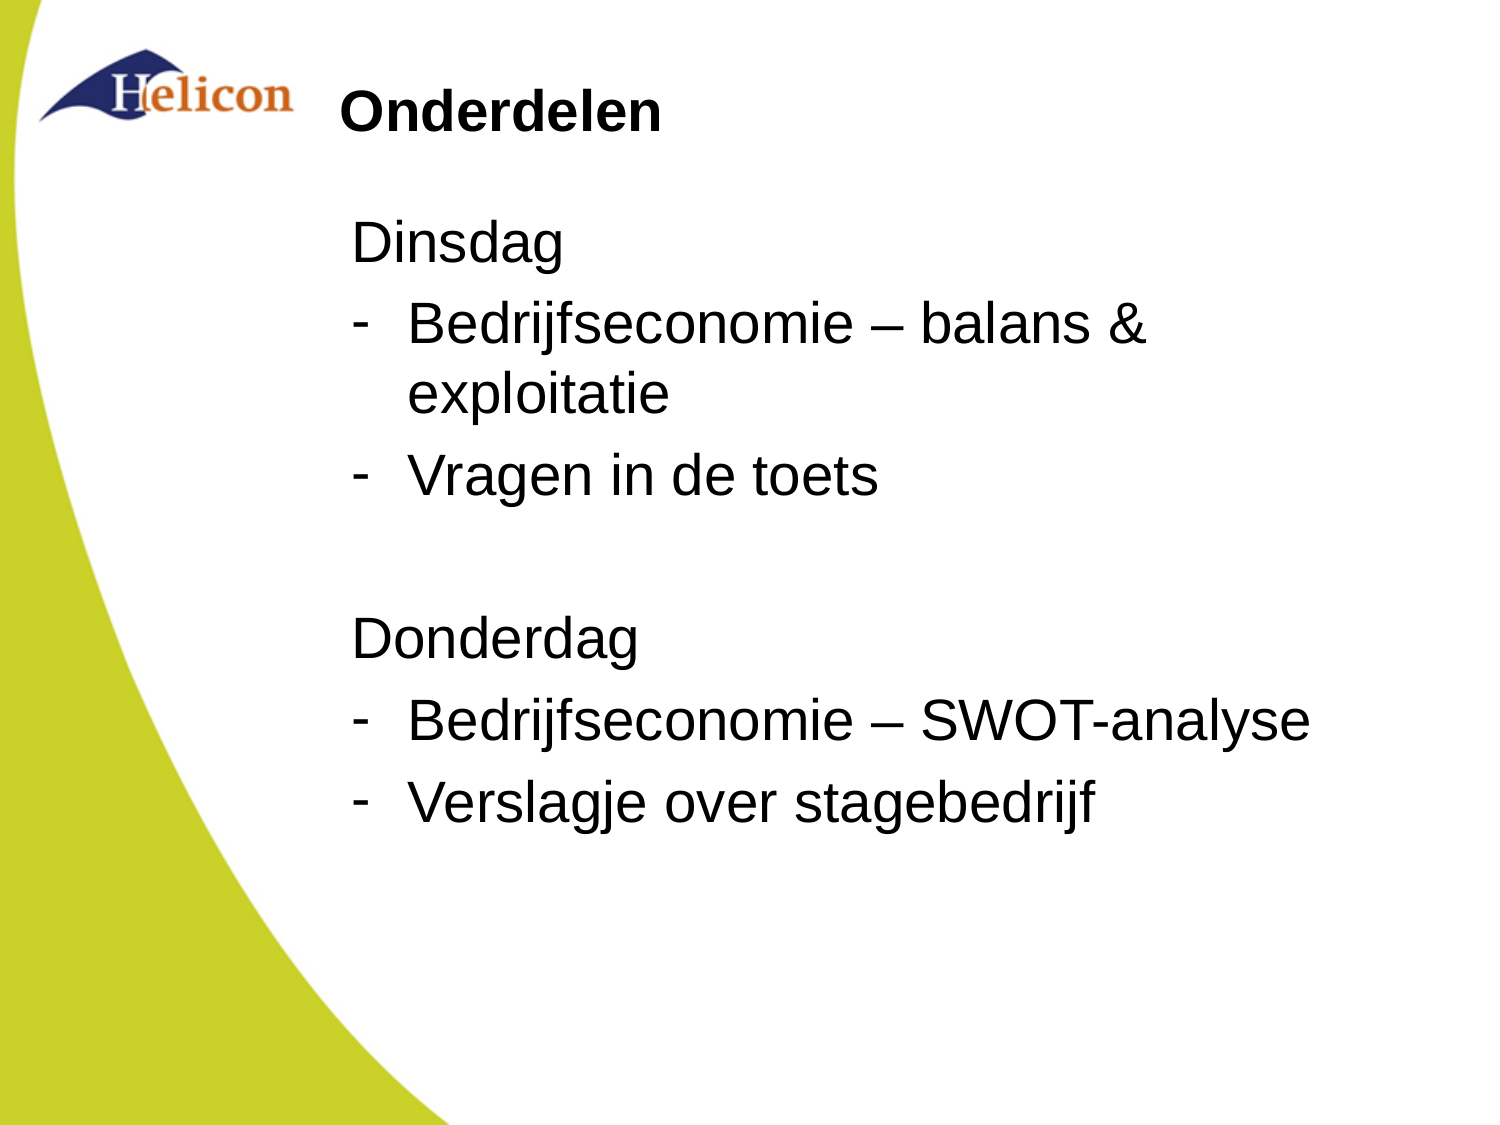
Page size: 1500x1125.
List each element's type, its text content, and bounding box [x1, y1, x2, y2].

title Onderdelen [324, 54, 1415, 161]
list Dinsdag Bedrijfseconomie – balans & exploitatie Vragen in de toets Donderdag Bedrijfseconomie – SWOT-analyse Verslagje over stagebedrijf [336, 196, 1425, 1005]
picture [0, 0, 1500, 1125]
